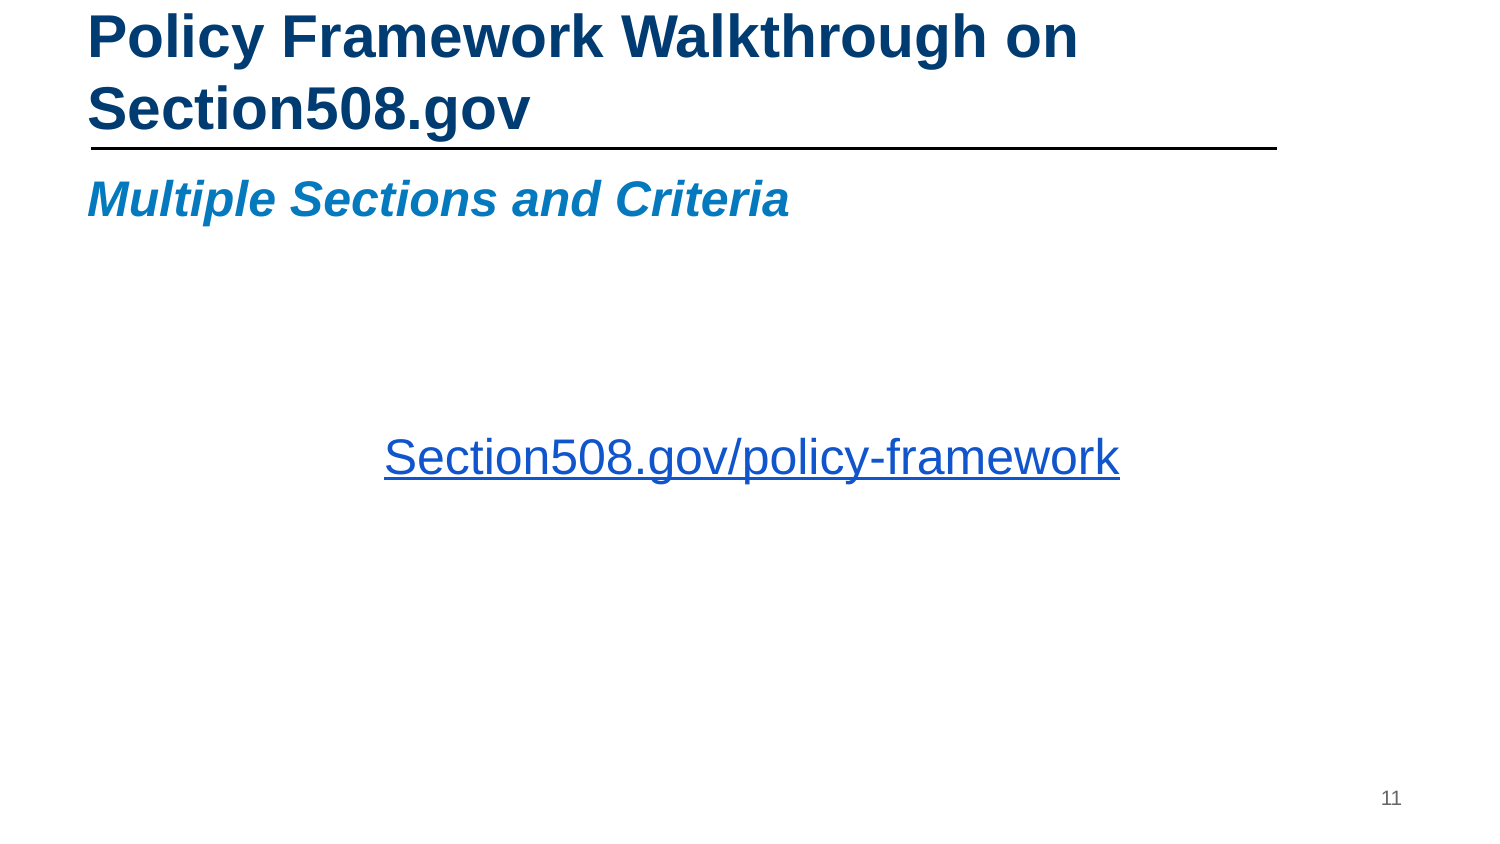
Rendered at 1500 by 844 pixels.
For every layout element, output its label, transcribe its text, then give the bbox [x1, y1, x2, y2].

subtitle Multiple Sections and Criteria [72, 142, 1390, 208]
list Section508.gov/policy-framework [72, 263, 1418, 701]
slide_number 11 [1327, 764, 1418, 830]
title Policy Framework Walkthrough on Section508.gov [72, 12, 1390, 142]
